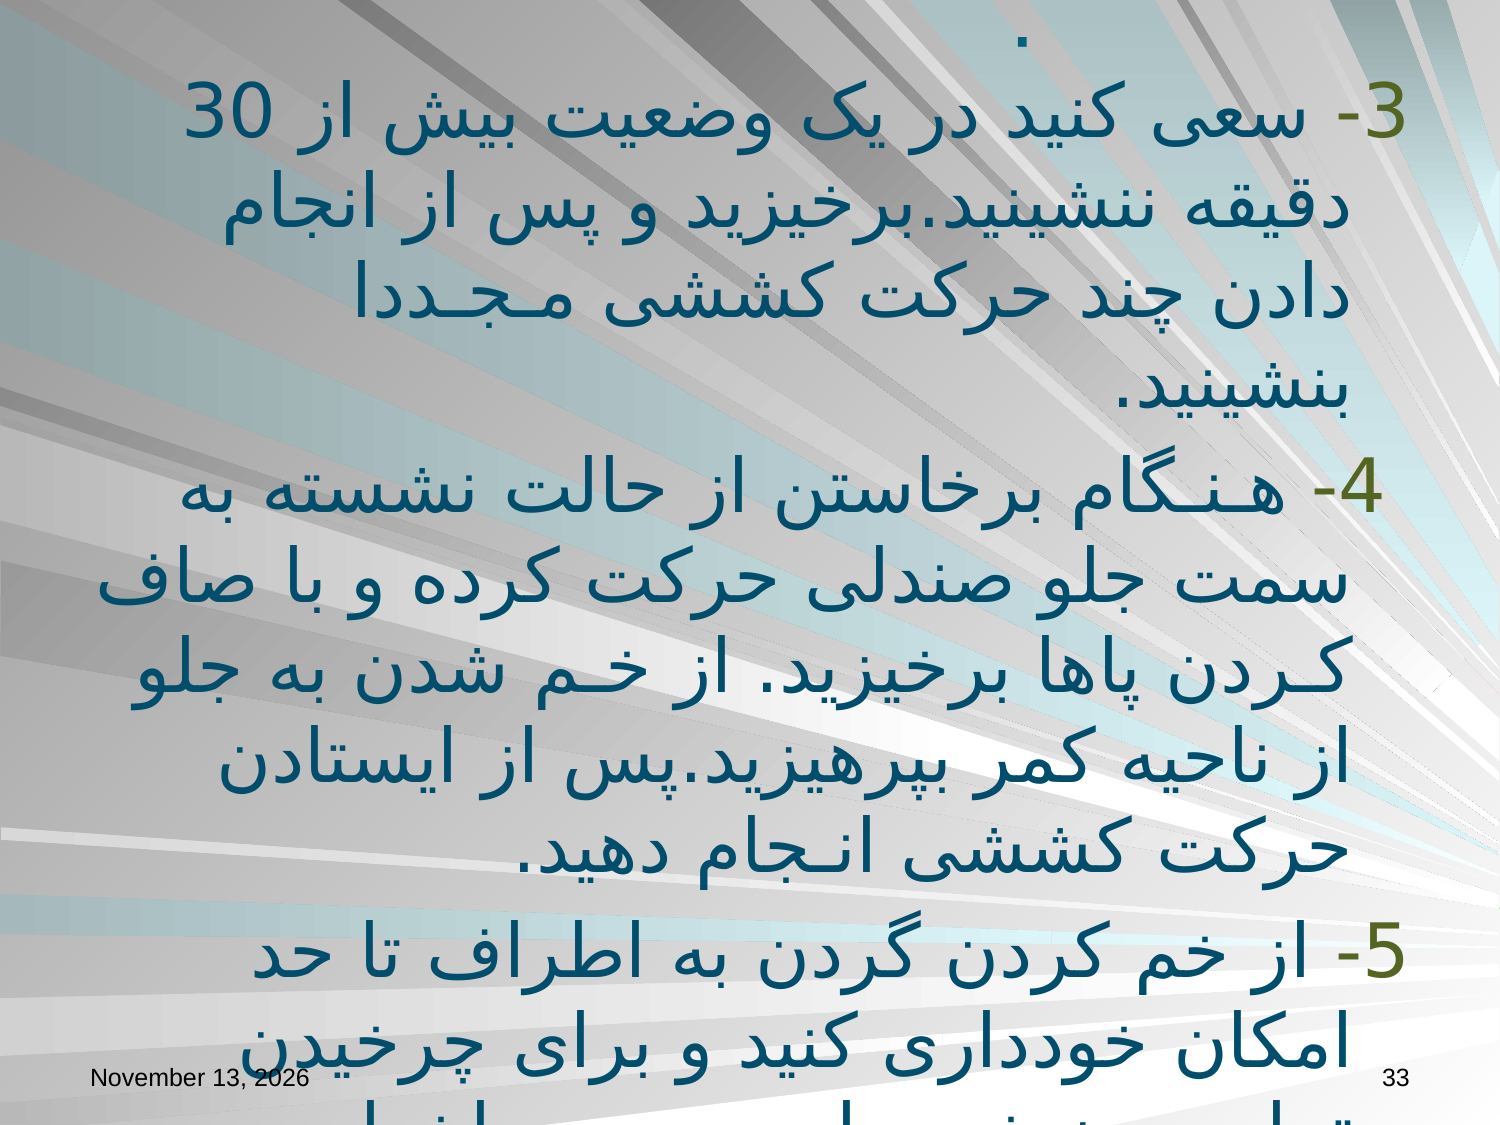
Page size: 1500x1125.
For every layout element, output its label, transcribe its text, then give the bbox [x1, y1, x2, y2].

list 3- سعی کنید در یک وضعیت بیش از 30 دقیقه ننشینید.برخیزید و پس از انجام دادن چند حرکت کششی مـجـددا بنشینید. 4- هـنـگام برخاستن از حالت نشسته به سمت جلو صندلی حرکت کرده و با صاف کـردن پاها برخیزید. از خـم شدن به جلو از ناحیه کمر بپرهیزید.پس از ایستادن حرکت کششی انـجام دهید. 5- از خم کردن گردن به اطراف تا حد امکان خودداری کنید و برای چرخیدن تمام بـدن خود را به سمت دلخواه بچرخانید. [74, 54, 1426, 1006]
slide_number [74, 1023, 426, 1100]
slide_number 33 [1074, 1023, 1426, 1100]
